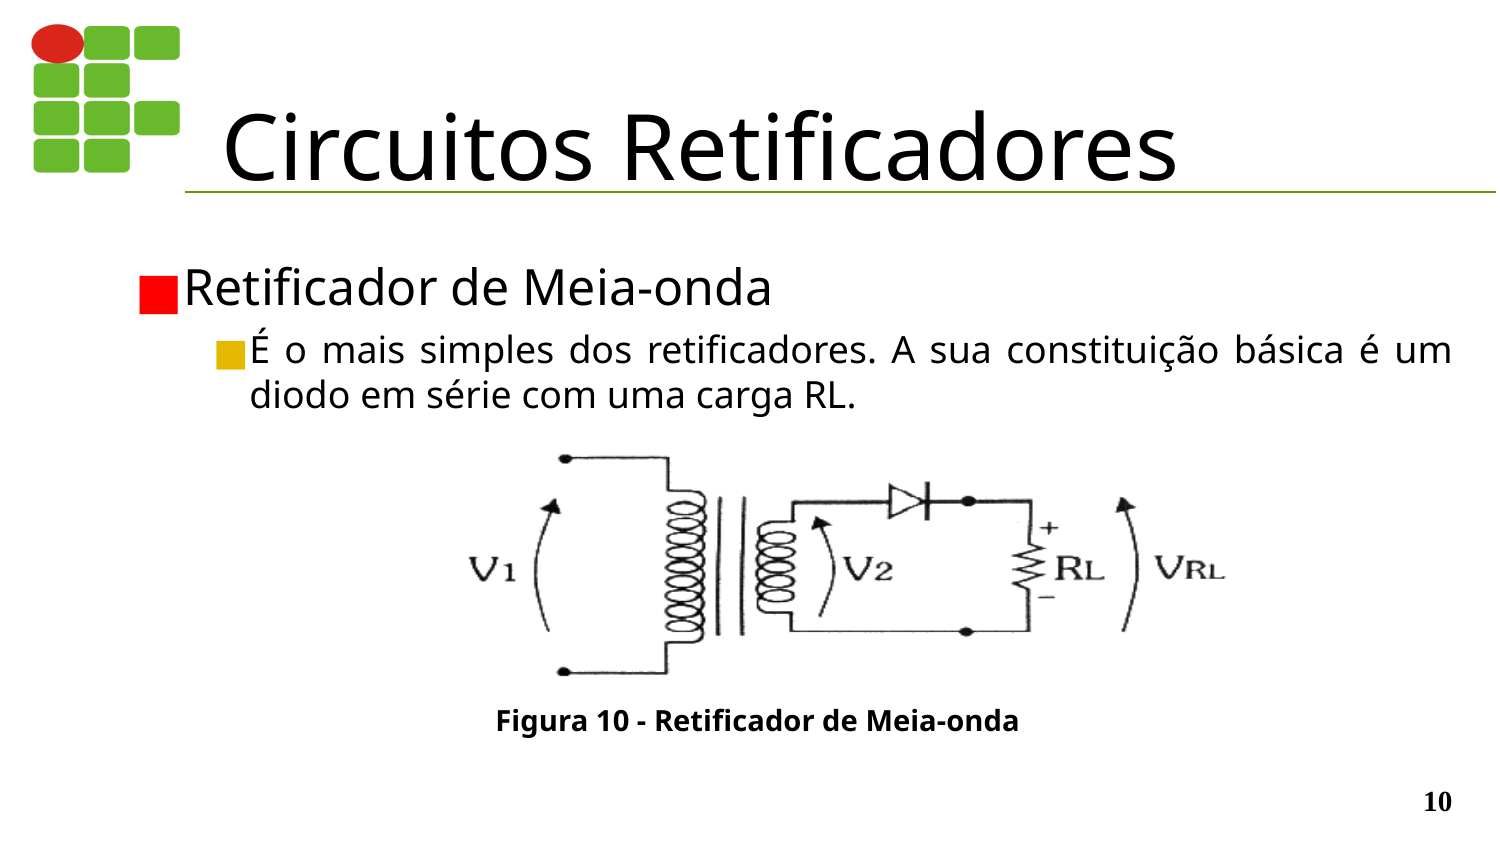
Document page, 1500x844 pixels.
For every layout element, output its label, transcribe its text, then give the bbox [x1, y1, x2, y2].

title Circuitos Retificadores [206, 26, 1468, 207]
list Retificador de Meia-onda É o mais simples dos retificadores. A sua constituição básica é um diodo em série com uma carga RL. Figura 10 - Retificador de Meia-onda [46, 248, 1469, 774]
picture [29, 23, 182, 174]
picture [442, 439, 1235, 693]
text_box ‹#› [1155, 774, 1468, 825]
